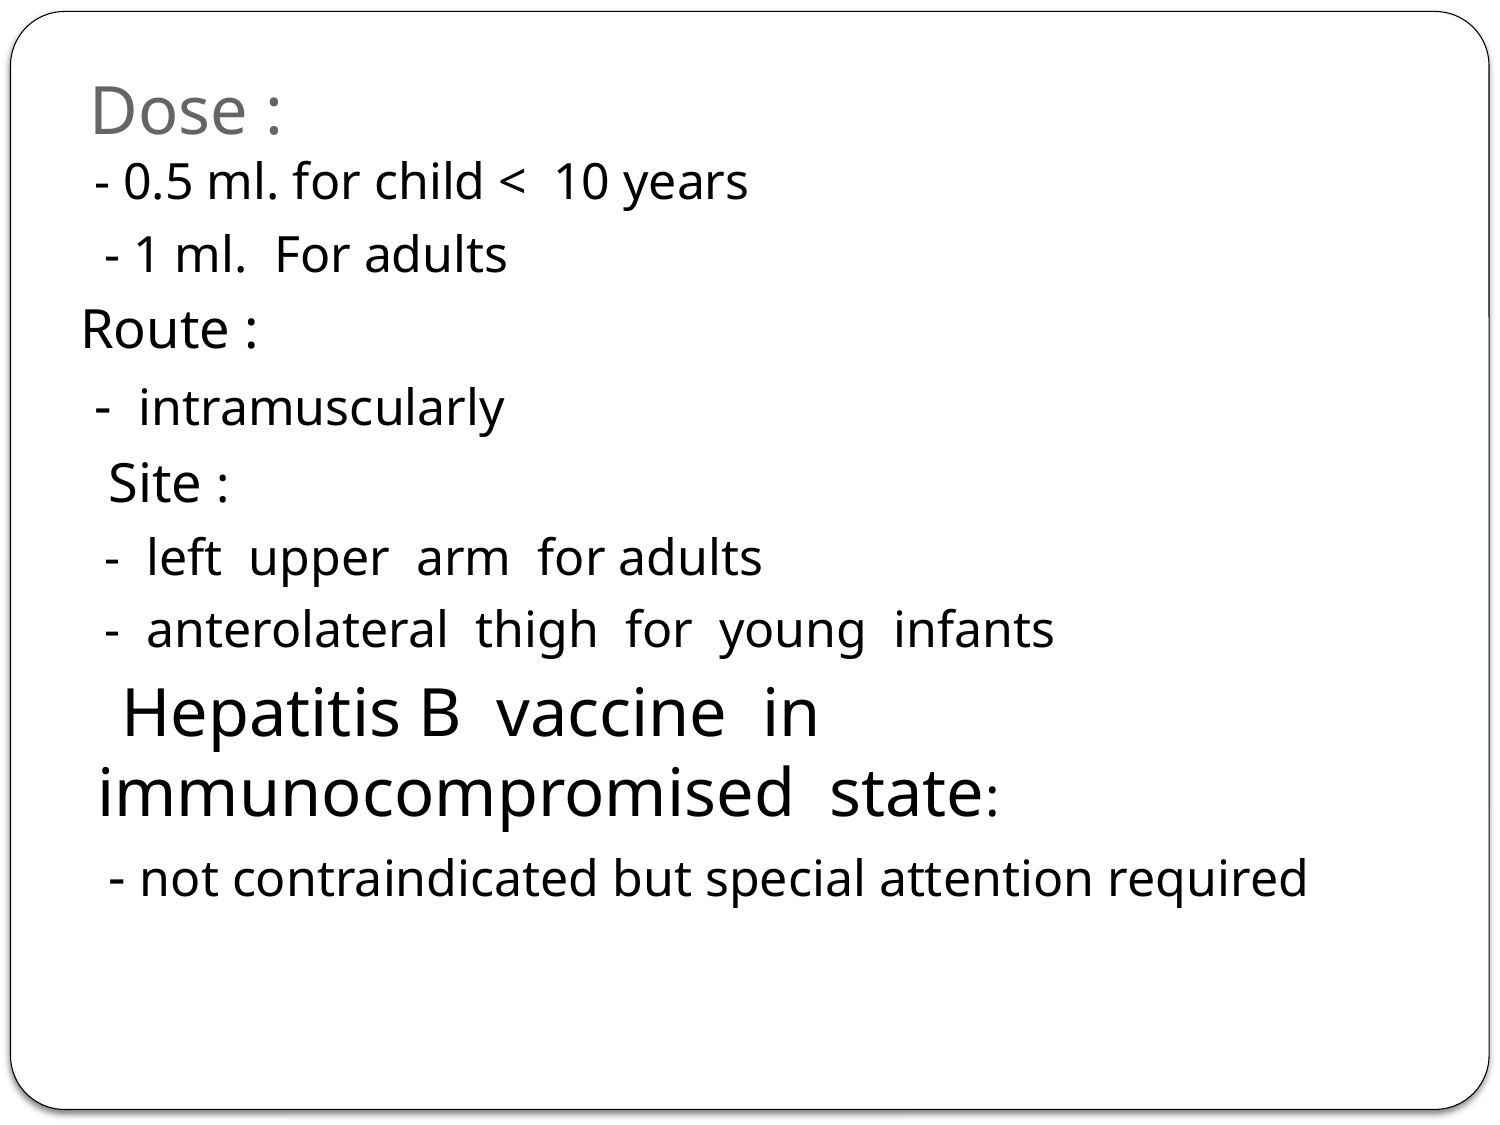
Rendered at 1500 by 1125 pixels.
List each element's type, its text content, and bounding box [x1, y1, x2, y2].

title Dose : [75, 45, 1425, 137]
list - 0.5 ml. for child < 10 years - 1 ml. For adults Route : - intramuscularly Site : - left upper arm for adults - anterolateral thigh for young infants Hepatitis B vaccine in immunocompromised state: - not contraindicated but special attention required [37, 137, 1463, 1088]
